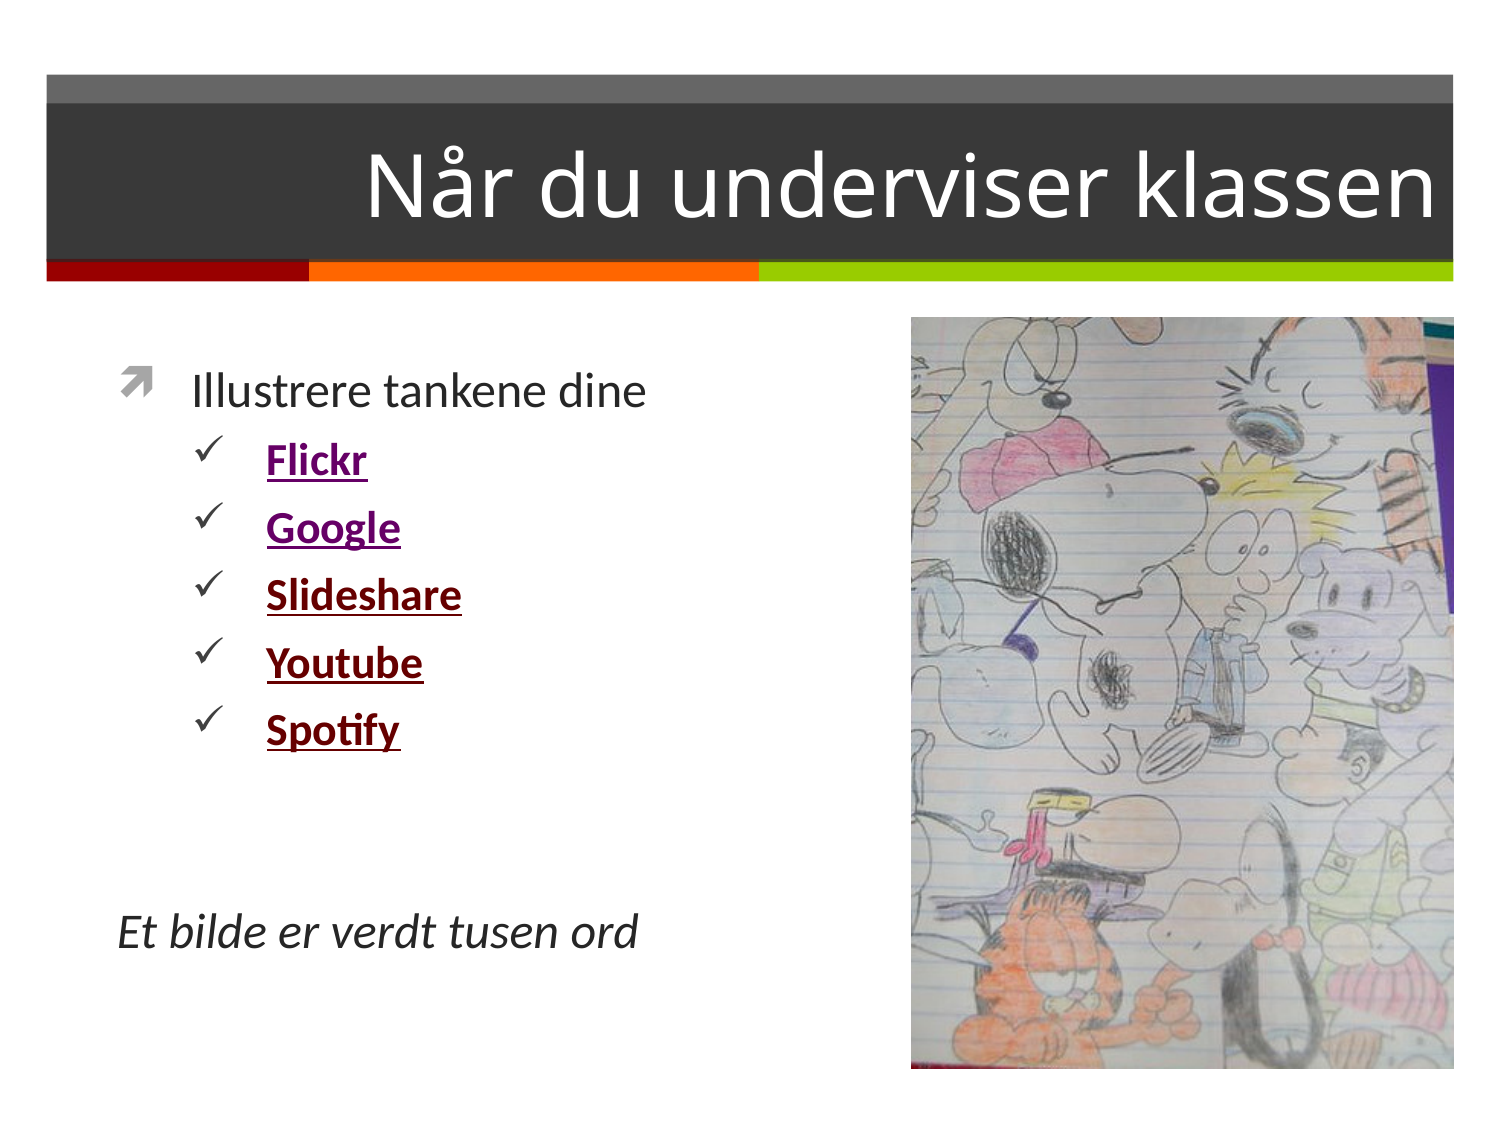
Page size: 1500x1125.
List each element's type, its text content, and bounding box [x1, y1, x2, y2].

picture [911, 316, 1454, 1069]
title Når du underviser klassen [46, 103, 1454, 263]
list Illustrere tankene dine Flickr Google Slideshare Youtube Spotify Et bilde er verdt tusen ord [101, 350, 898, 1005]
